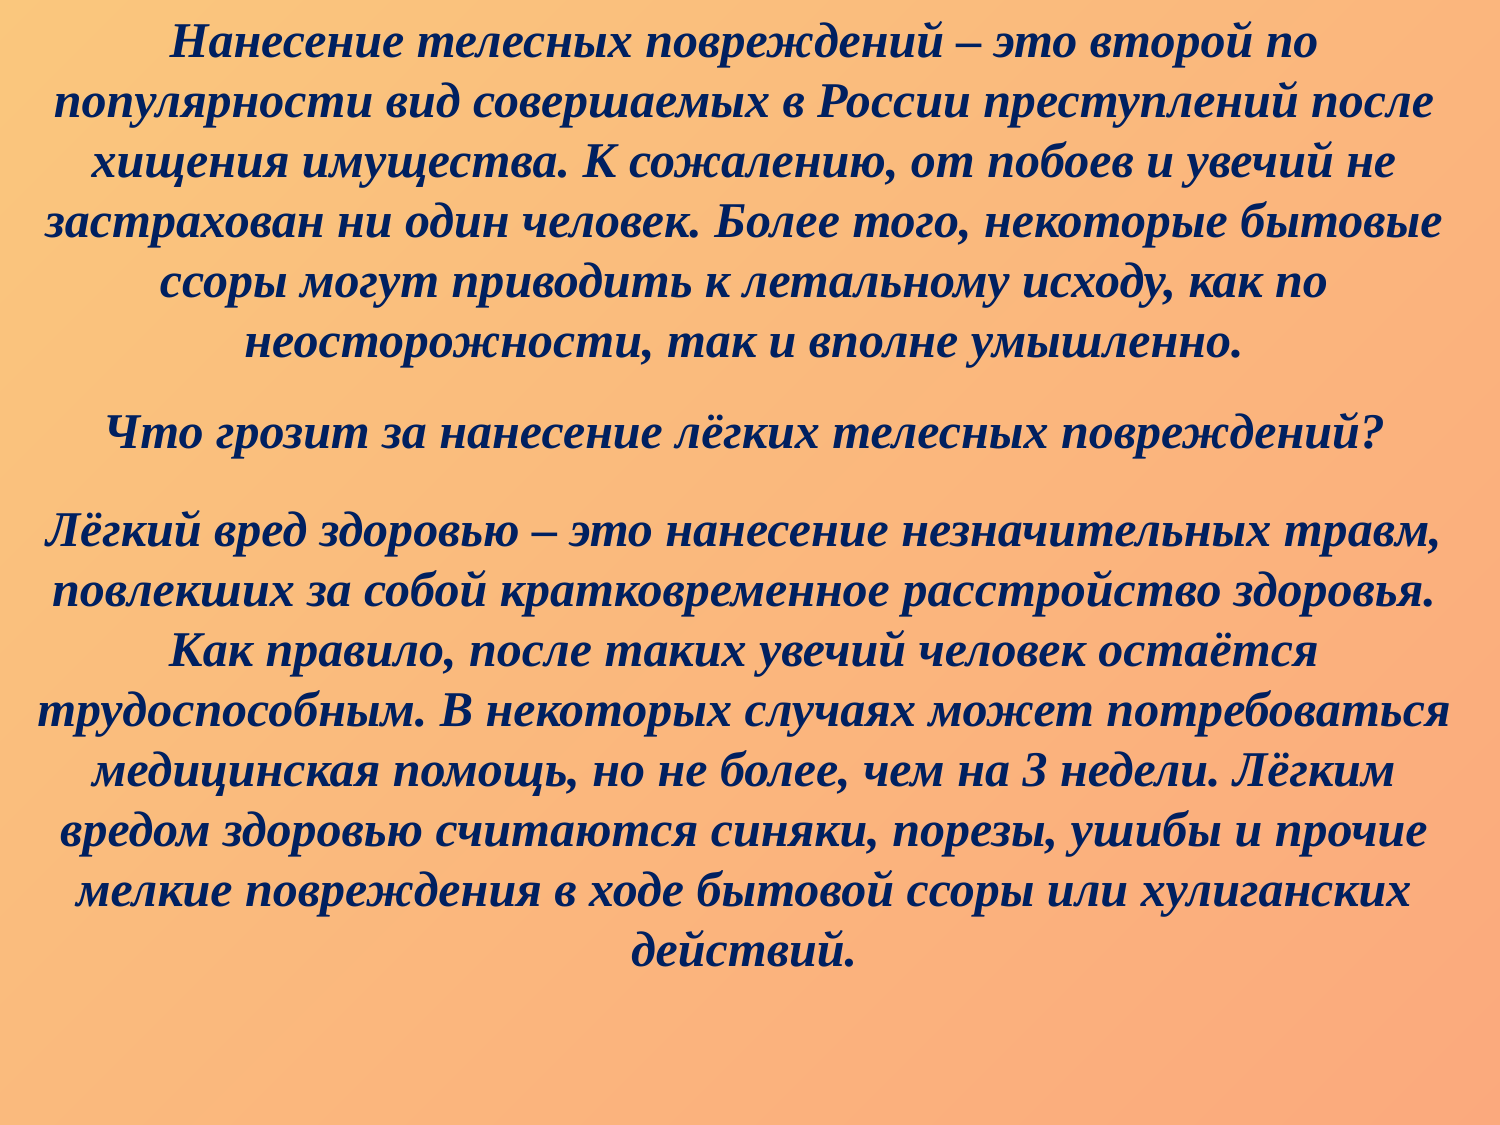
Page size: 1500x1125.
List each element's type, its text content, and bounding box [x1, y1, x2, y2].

list Нанесение телесных повреждений – это второй по популярности вид совершаемых в России преступлений после хищения имущества. К сожалению, от побоев и увечий не застрахован ни один человек. Более того, некоторые бытовые ссоры могут приводить к летальному исходу, как по неосторожности, так и вполне умышленно. Что грозит за нанесение лёгких телесных повреждений? Лёгкий вред здоровью – это нанесение незначительных травм, повлекших за собой кратковременное расстройство здоровья. Как правило, после таких увечий человек остаётся трудоспособным. В некоторых случаях может потребоваться медицинская помощь, но не более, чем на 3 недели. Лёгким вредом здоровью считаются синяки, порезы, ушибы и прочие мелкие повреждения в ходе бытовой ссоры или хулиганских действий. [5, 0, 1483, 1125]
